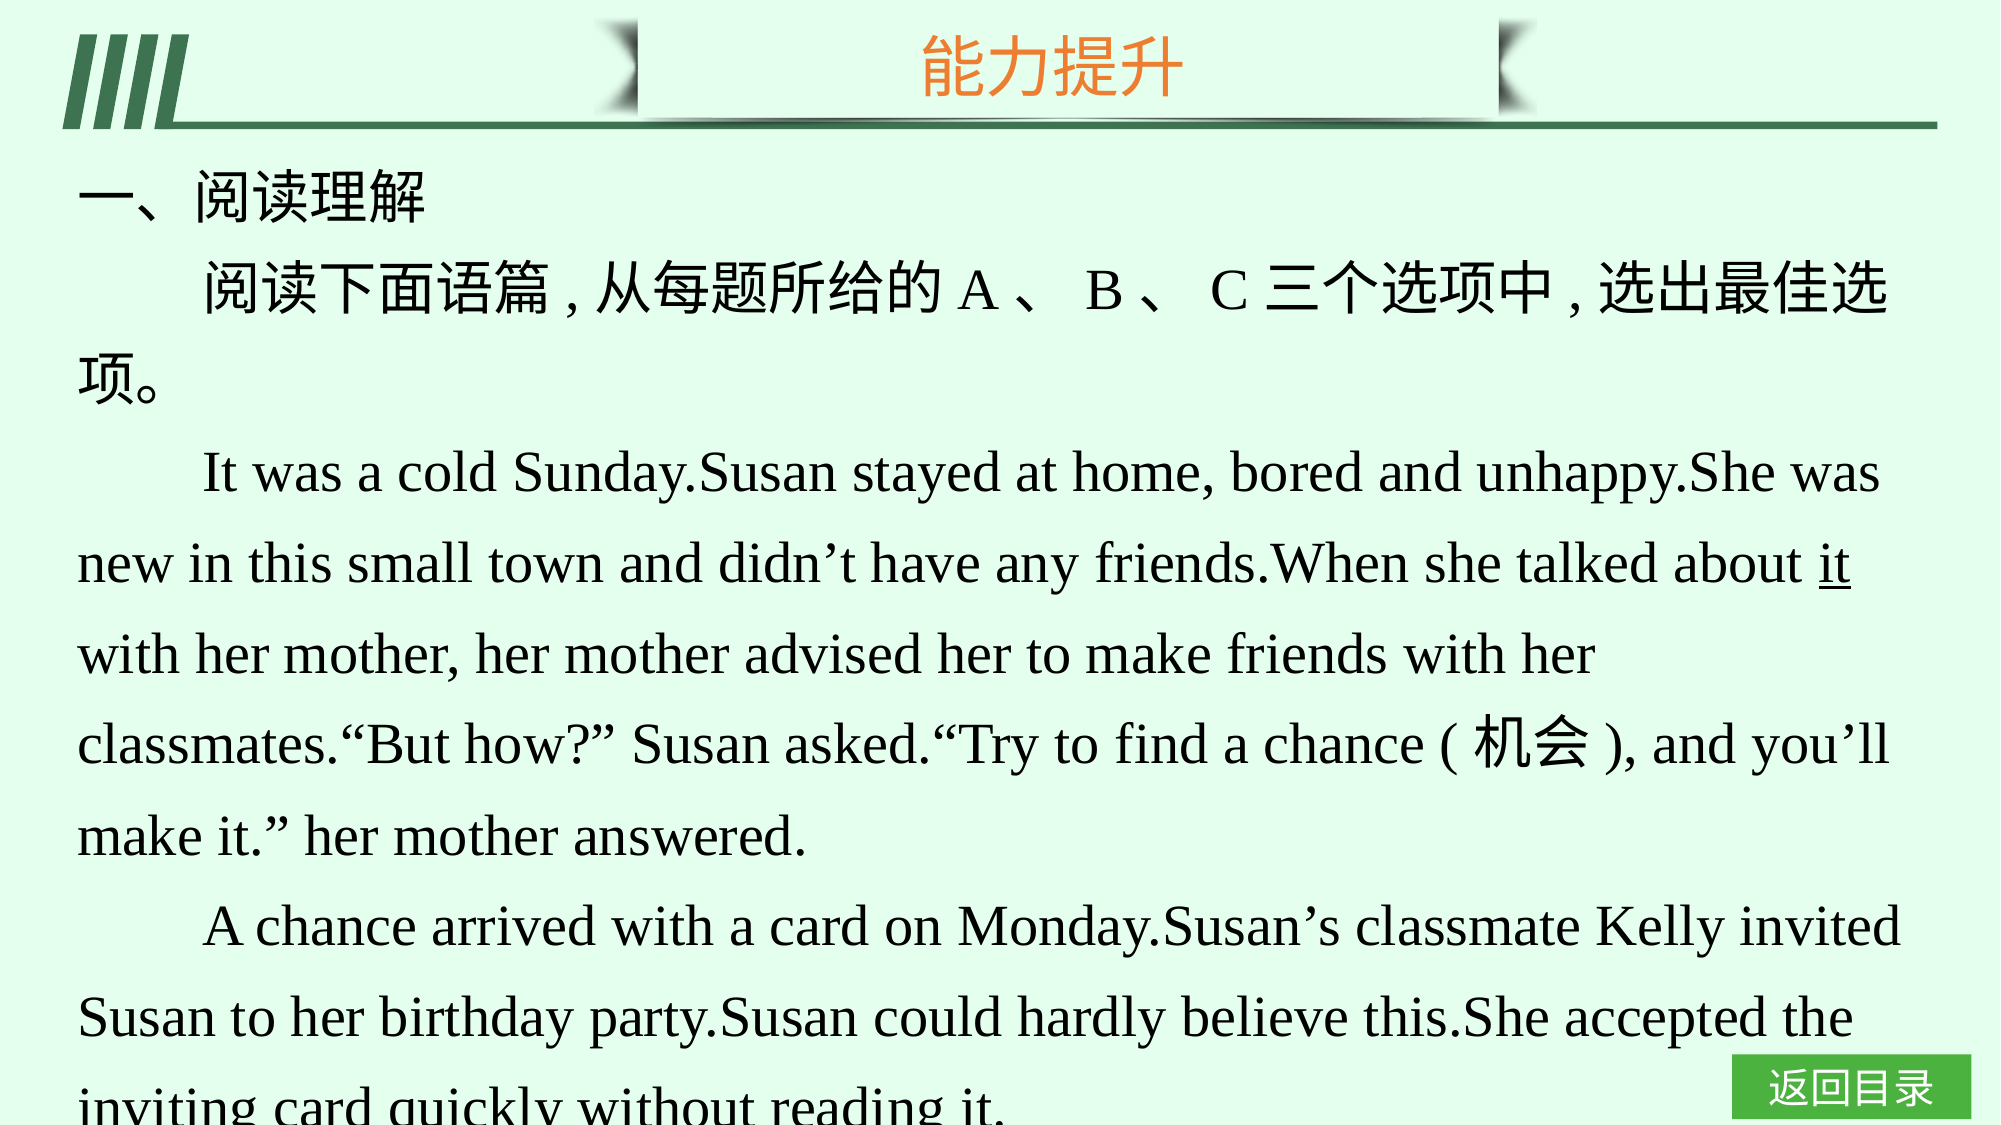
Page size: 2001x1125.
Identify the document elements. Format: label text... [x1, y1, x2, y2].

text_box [62, 34, 1938, 130]
text_box 一、阅读理解 阅读下面语篇,从每题所给的A、B、C三个选项中,选出最佳选项。 It was a cold Sunday.Susan stayed at home, bored and unhappy.She was new in this small town and didn’t have any friends.When she talked about it with her mother, her mother advised her to make friends with her classmates.“But how?” Susan asked.“Try to find a chance (机会), and you’ll make it.” her mother answered. A chance arrived with a card on Monday.Susan’s classmate Kelly invited Susan to her birthday party.Susan could hardly believe this.She accepted the inviting card quickly without reading it. [62, 131, 1938, 1125]
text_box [594, 16, 1537, 127]
